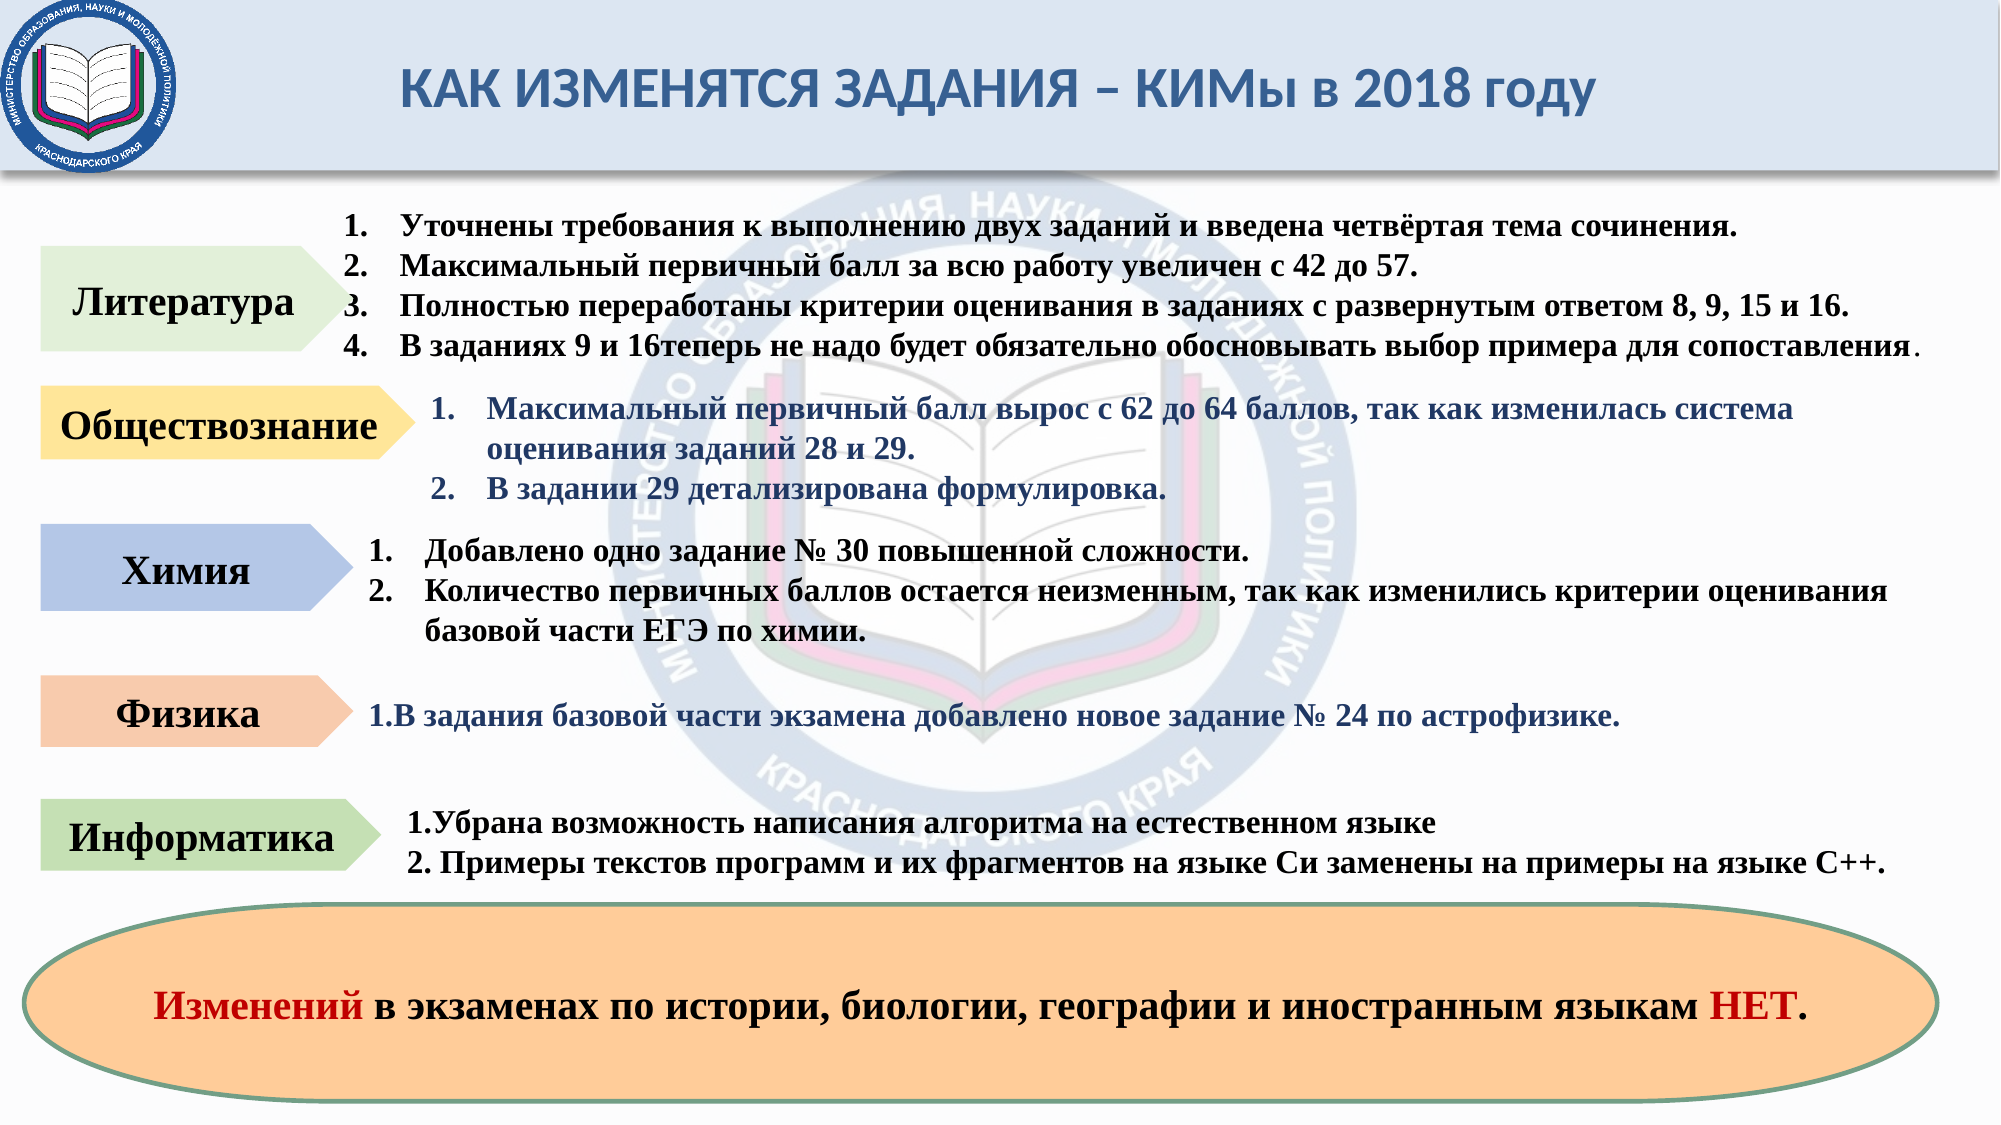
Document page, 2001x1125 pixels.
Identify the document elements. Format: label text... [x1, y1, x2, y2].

text_box Изменений в экзаменах по истории, биологии, географии и иностранным языкам НЕТ. [23, 903, 1939, 1103]
text_box Физика [39, 674, 353, 748]
text_box Уточнены требования к выполнению двух заданий и введена четвёртая тема сочинения. Максимальный первичный балл за всю работу увеличен с 42 до 57. Полностью переработаны критерии оценивания в заданиях с развернутым ответом 8, 9, 15 и 16. В заданиях 9 и 16теперь не надо будет обязательно обосновывать выбор примера для сопоставления. [328, 195, 1990, 371]
picture [0, 0, 176, 173]
text_box 1.В задания базовой части экзамена добавлено новое задание № 24 по астрофизике. [353, 681, 2000, 742]
text_box 1.Убрана возможность написания алгоритма на естественном языке 2. Примеры текстов программ и их фрагментов на языке Си заменены на примеры на языке С++. [392, 792, 1922, 888]
text_box Добавлено одно задание № 30 повышенной сложности. Количество первичных баллов остается неизменным, так как изменились критерии оценивания базовой части ЕГЭ по химии. [353, 521, 1938, 656]
text_box Литература [39, 244, 356, 353]
text_box Максимальный первичный балл вырос с 62 до 64 баллов, так как изменилась система оценивания заданий 28 и 29. В задании 29 детализирована формулировка. [415, 378, 1938, 514]
text_box Химия [39, 522, 353, 612]
text_box Обществознание [39, 384, 415, 461]
text_box КАК ИЗМЕНЯТСЯ ЗАДАНИЯ – КИМы в 2018 году [176, 0, 1999, 171]
text_box Информатика [39, 797, 383, 872]
